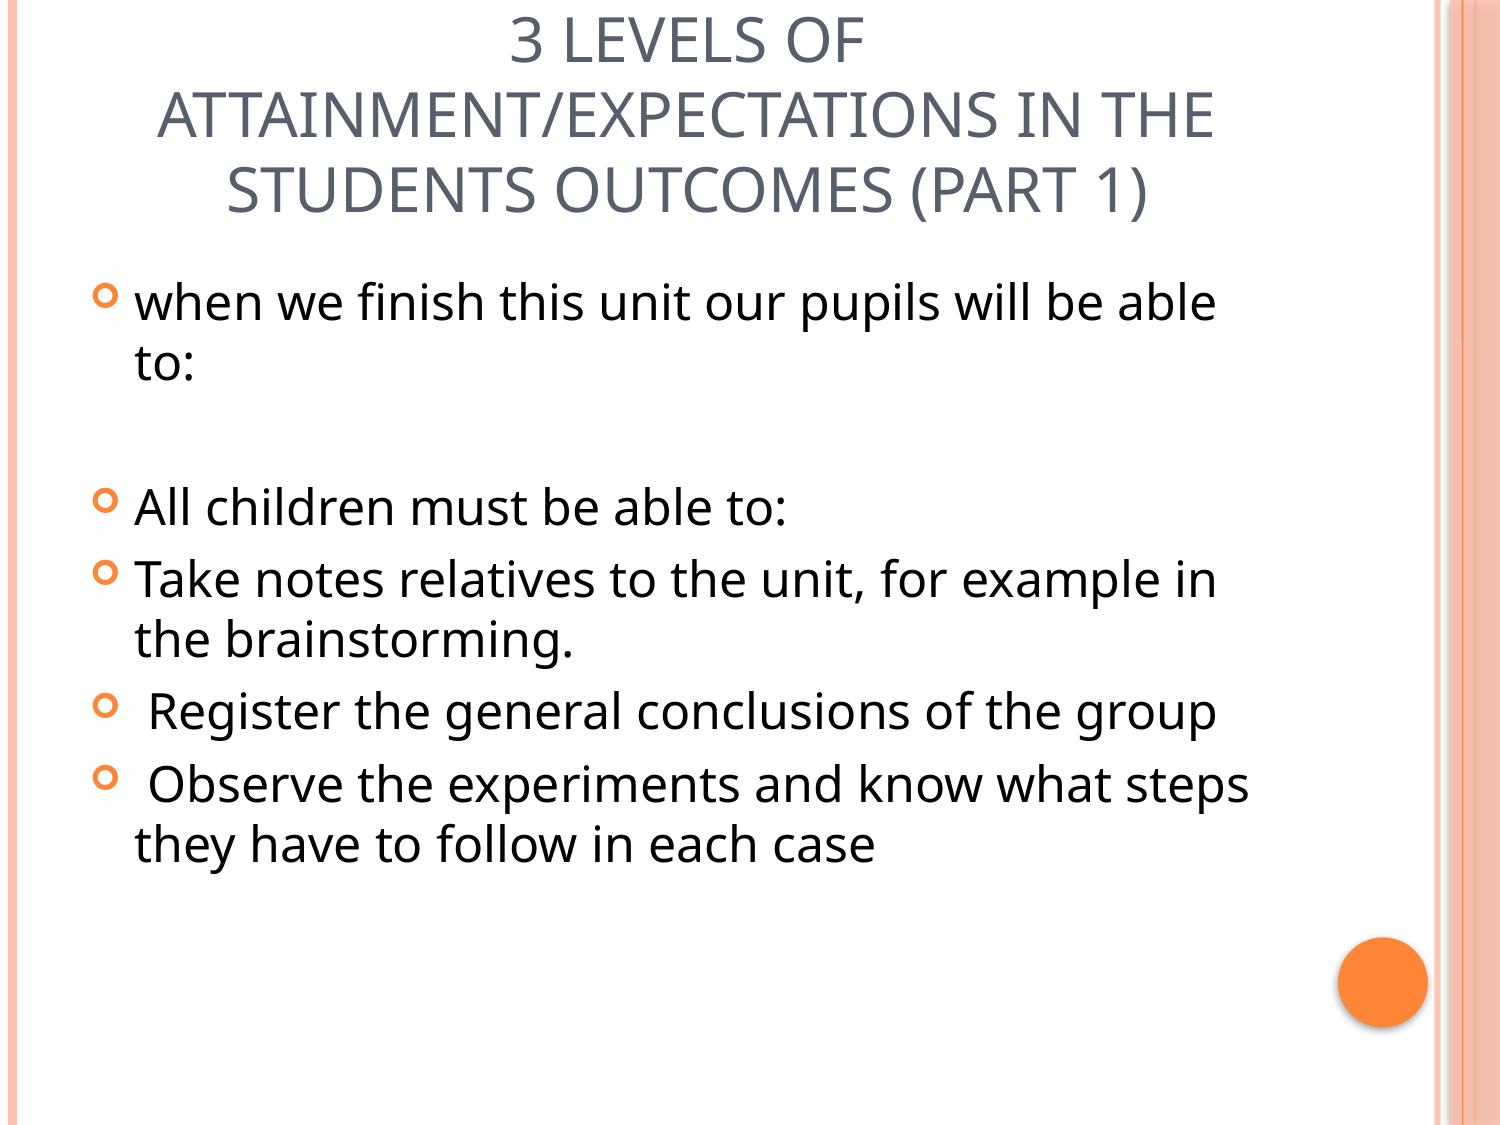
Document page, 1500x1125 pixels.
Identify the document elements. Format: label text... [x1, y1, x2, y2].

title 3 levels of Attainment/expectations in the students outcomes (Part 1) [75, 45, 1300, 233]
list when we finish this unit our pupils will be able to: All children must be able to: Take notes relatives to the unit, for example in the brainstorming. Register the general conclusions of the group Observe the experiments and know what steps they have to follow in each case [75, 262, 1300, 1062]
